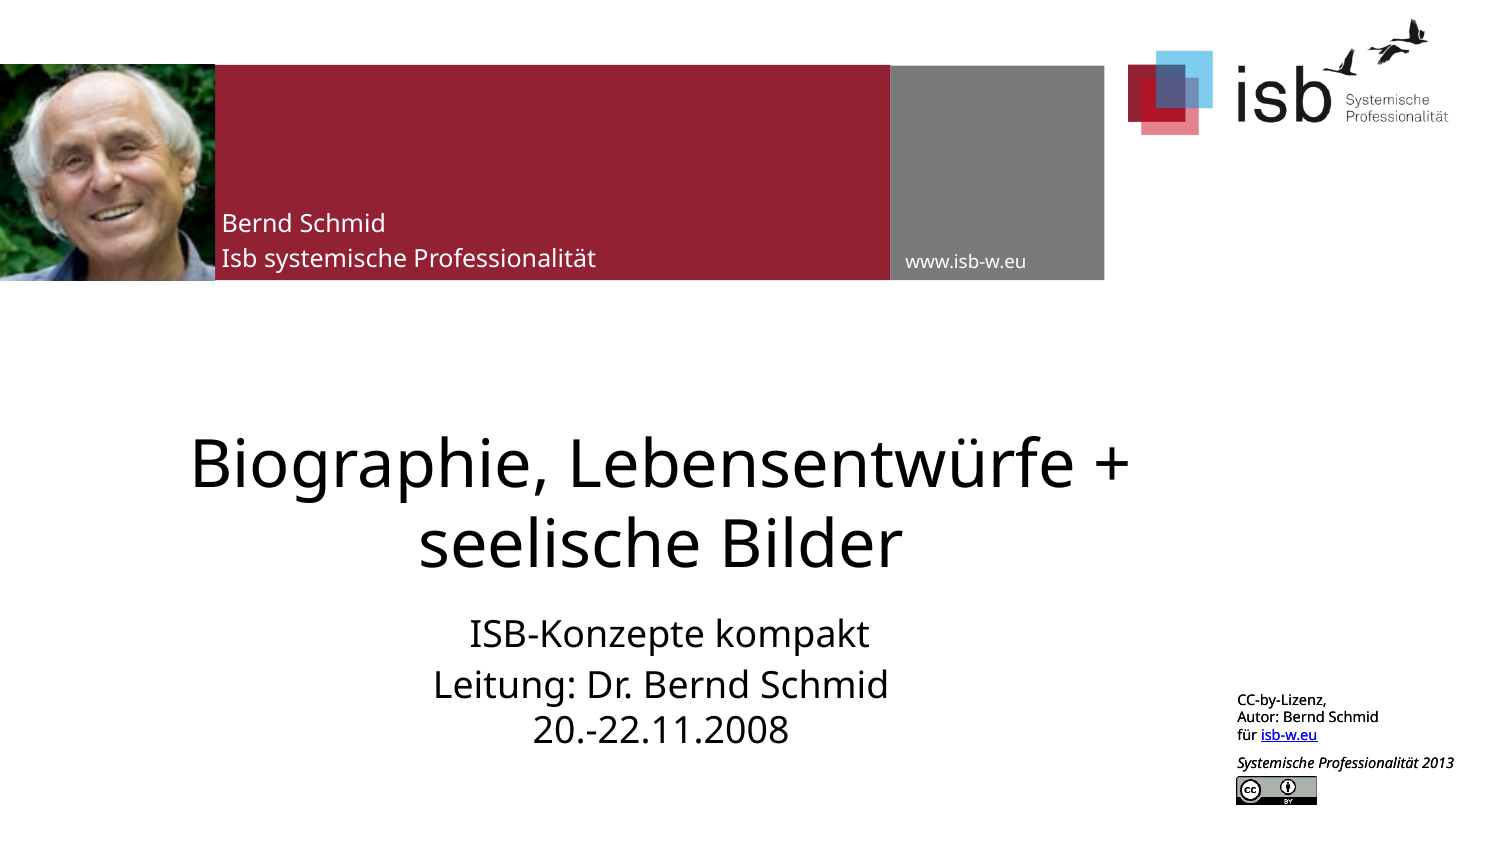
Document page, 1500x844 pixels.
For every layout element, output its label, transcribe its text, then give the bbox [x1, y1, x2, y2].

text_box CC-by-Lizenz, Autor: Bernd Schmid für isb-w.eu Systemische Professionalität 2013 [1222, 543, 1500, 844]
subtitle Bernd Schmid Isb systemische Professionalität [216, 64, 891, 281]
title Biographie, Lebensentwürfe + seelische Bilder ISB-Konzepte kompakt Leitung: Dr. Bernd Schmid 20.-22.11.2008 [100, 280, 1223, 812]
picture [0, 64, 216, 281]
picture [1236, 775, 1318, 805]
picture [1128, 14, 1461, 139]
